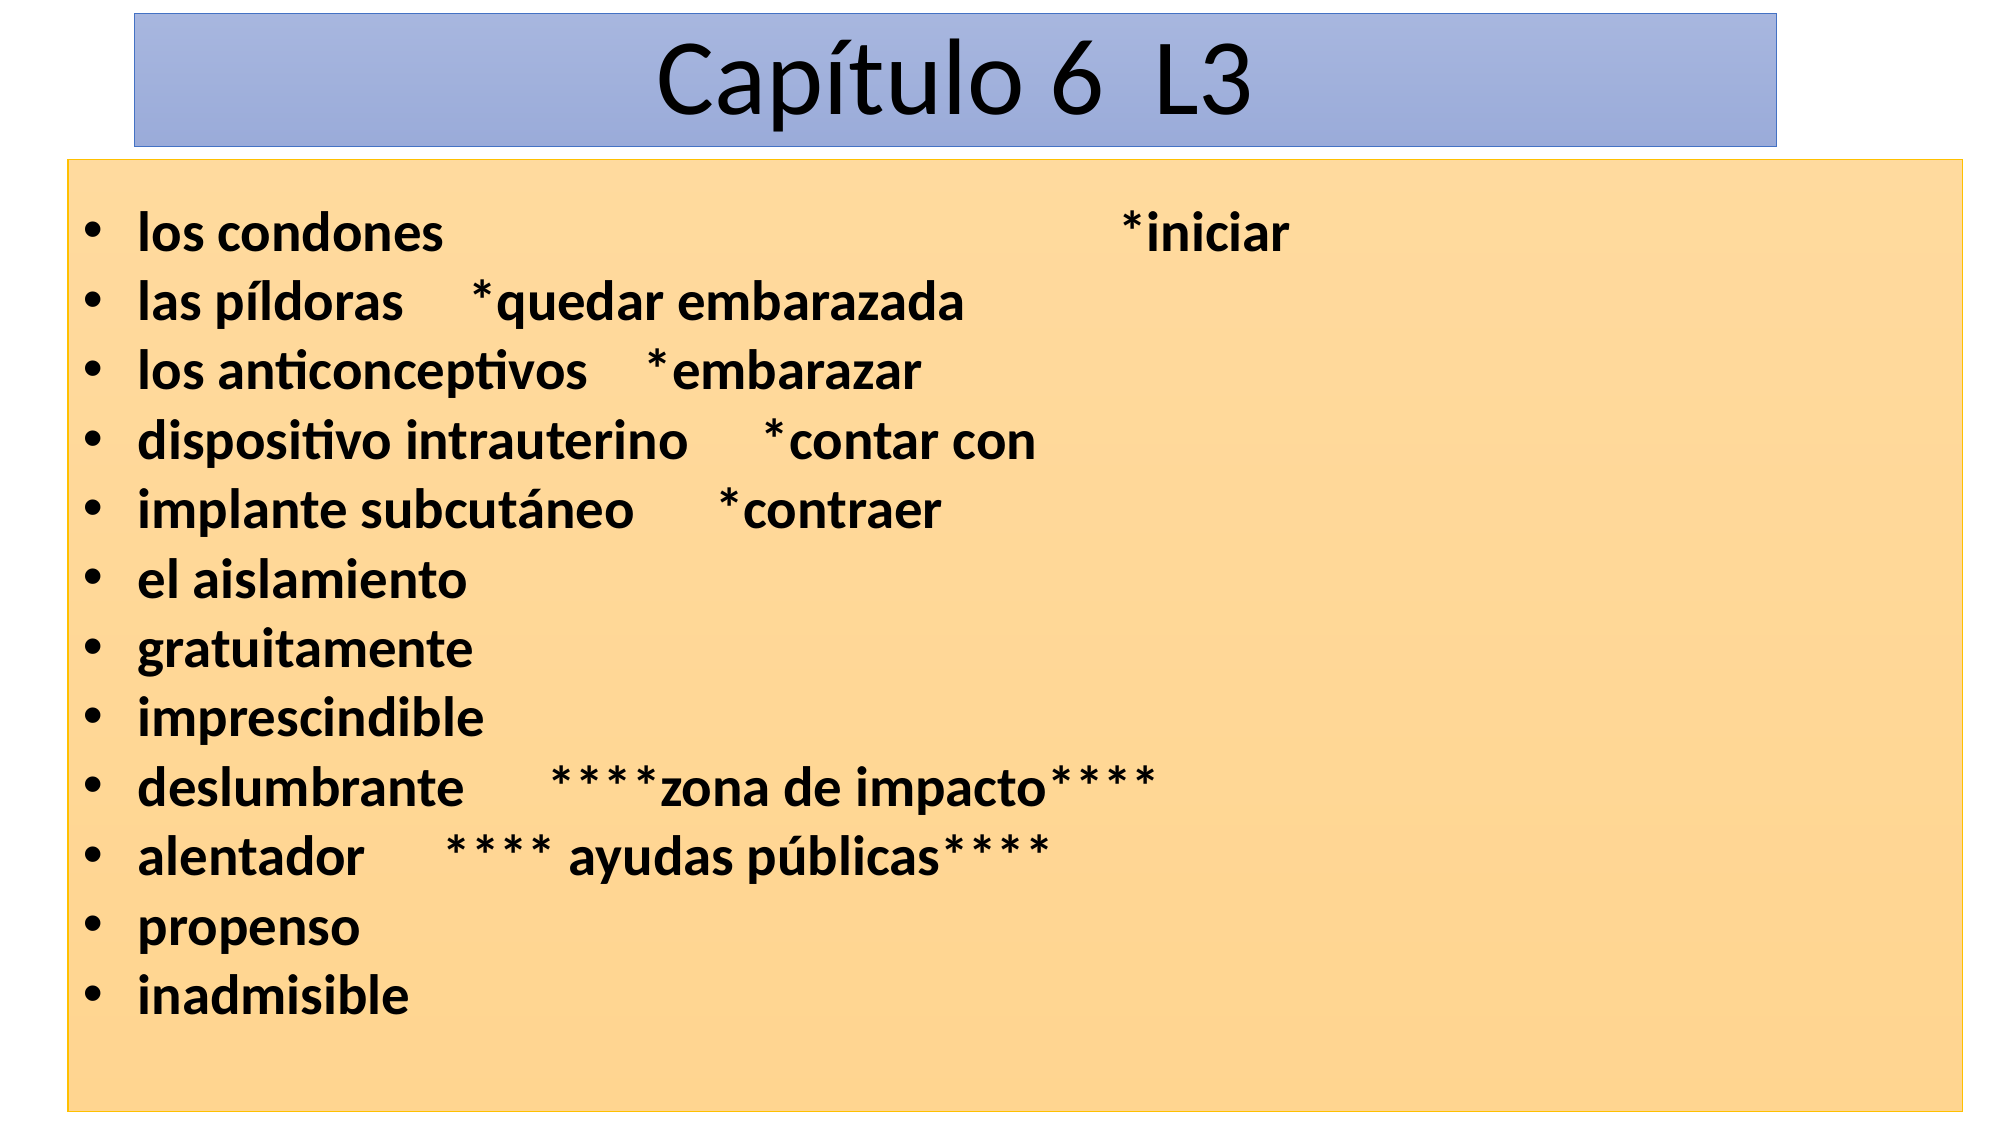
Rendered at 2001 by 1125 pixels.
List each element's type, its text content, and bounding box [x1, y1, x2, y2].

subtitle los condones *iniciar las píldoras *quedar embarazada los anticonceptivos *embarazar dispositivo intrauterino *contar con implante subcutáneo *contraer el aislamiento gratuitamente imprescindible deslumbrante ****zona de impacto**** alentador **** ayudas públicas**** propenso inadmisible [67, 159, 1963, 1112]
title Capítulo 6 L3 [134, 13, 1777, 147]
